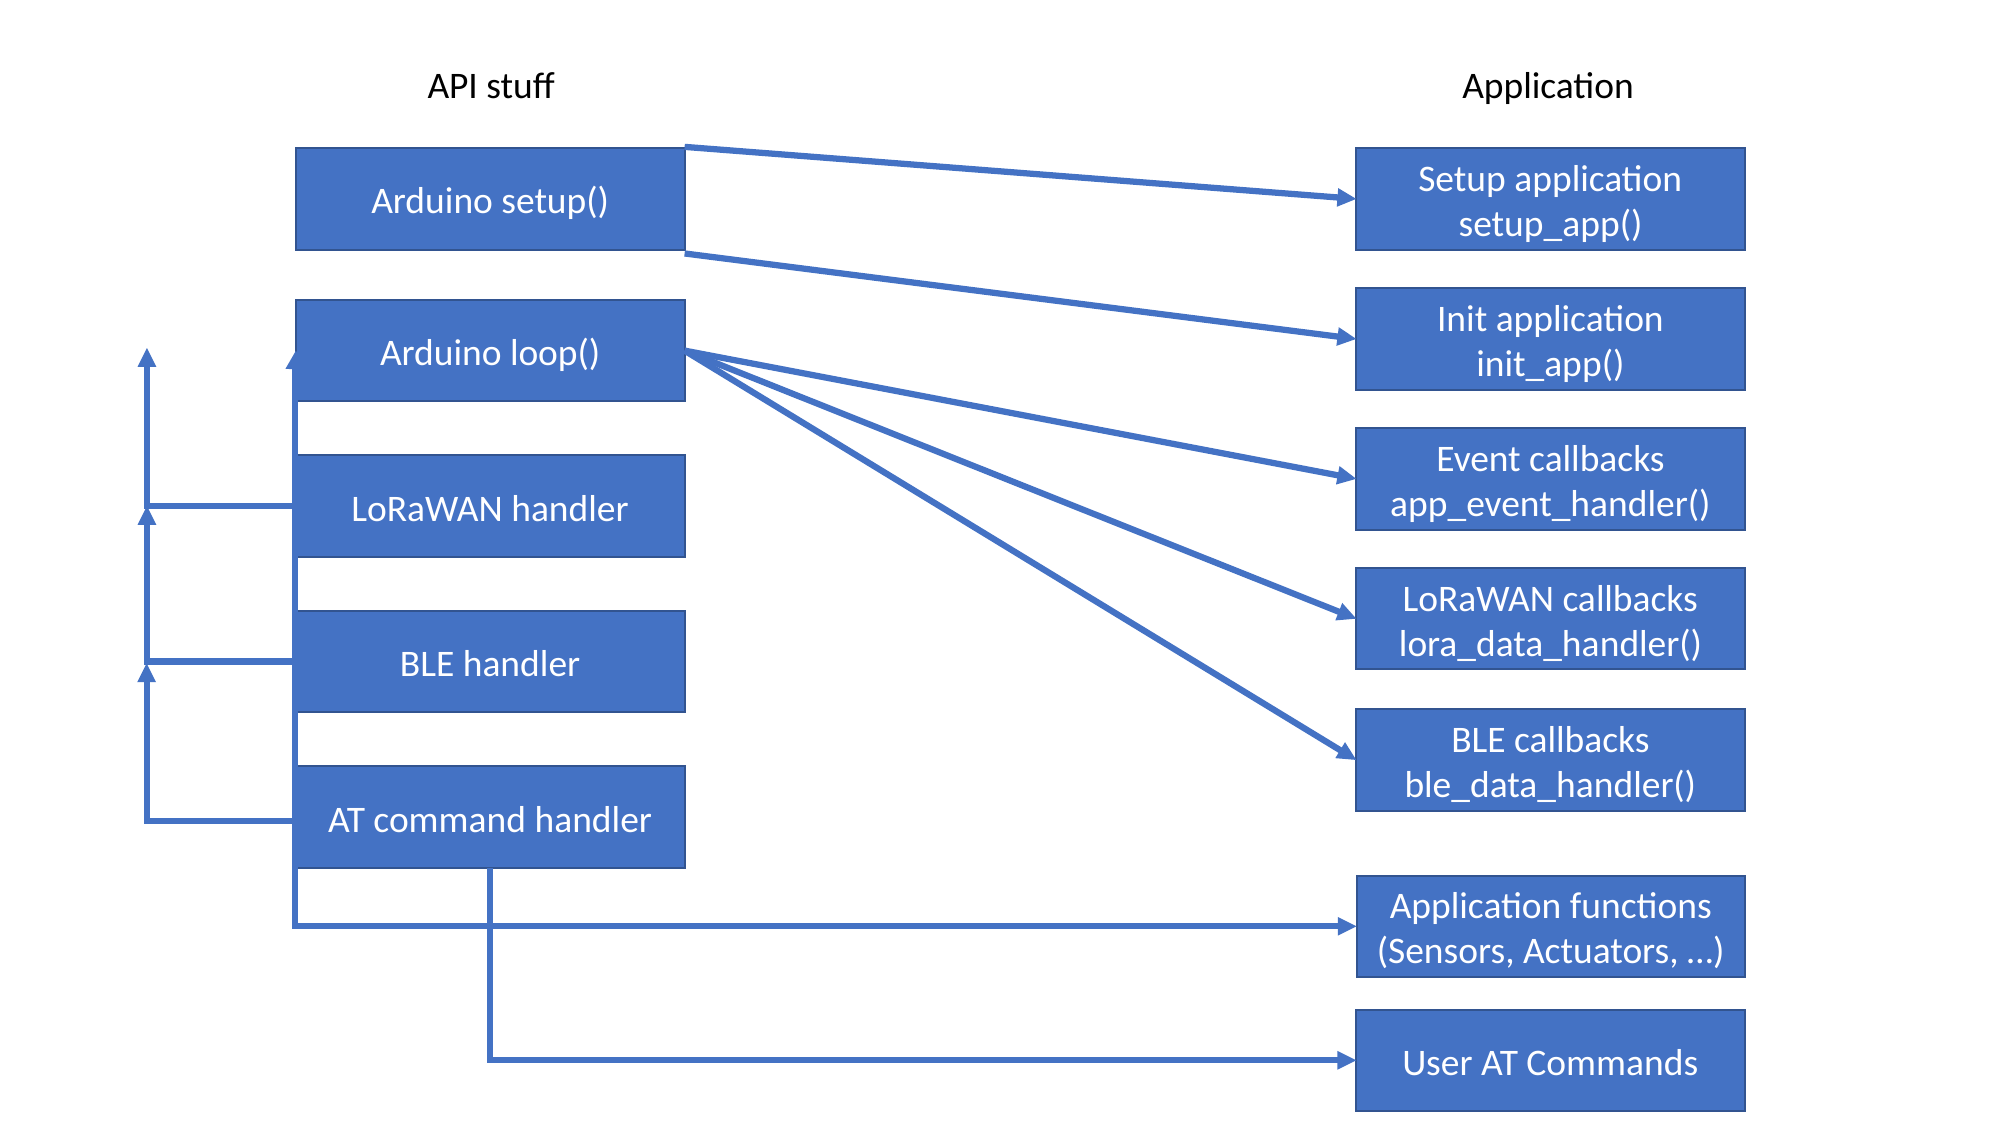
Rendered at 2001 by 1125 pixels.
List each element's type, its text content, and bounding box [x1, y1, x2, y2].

text_box LoRaWAN callbacks lora_data_handler() [1357, 567, 1746, 670]
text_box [295, 350, 1357, 927]
text_box Arduino loop() [295, 299, 686, 350]
text_box Arduino setup() [295, 147, 686, 251]
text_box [146, 347, 296, 507]
text_box Setup application setup_app() [1355, 147, 1746, 251]
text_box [684, 253, 1357, 339]
text_box User AT Commands [1355, 1009, 1746, 1112]
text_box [684, 146, 1357, 199]
text_box Application [1356, 54, 1740, 114]
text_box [146, 507, 296, 662]
text_box API stuff [297, 54, 685, 114]
text_box BLE callbacks ble_data_handler() [1357, 708, 1746, 812]
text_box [146, 663, 296, 822]
text_box Application functions (Sensors, Actuators, …) [1356, 875, 1746, 978]
text_box Init application init_app() [1355, 287, 1746, 391]
text_box Event callbacks app_event_handler() [1357, 427, 1746, 531]
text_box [827, 531, 1020, 1125]
